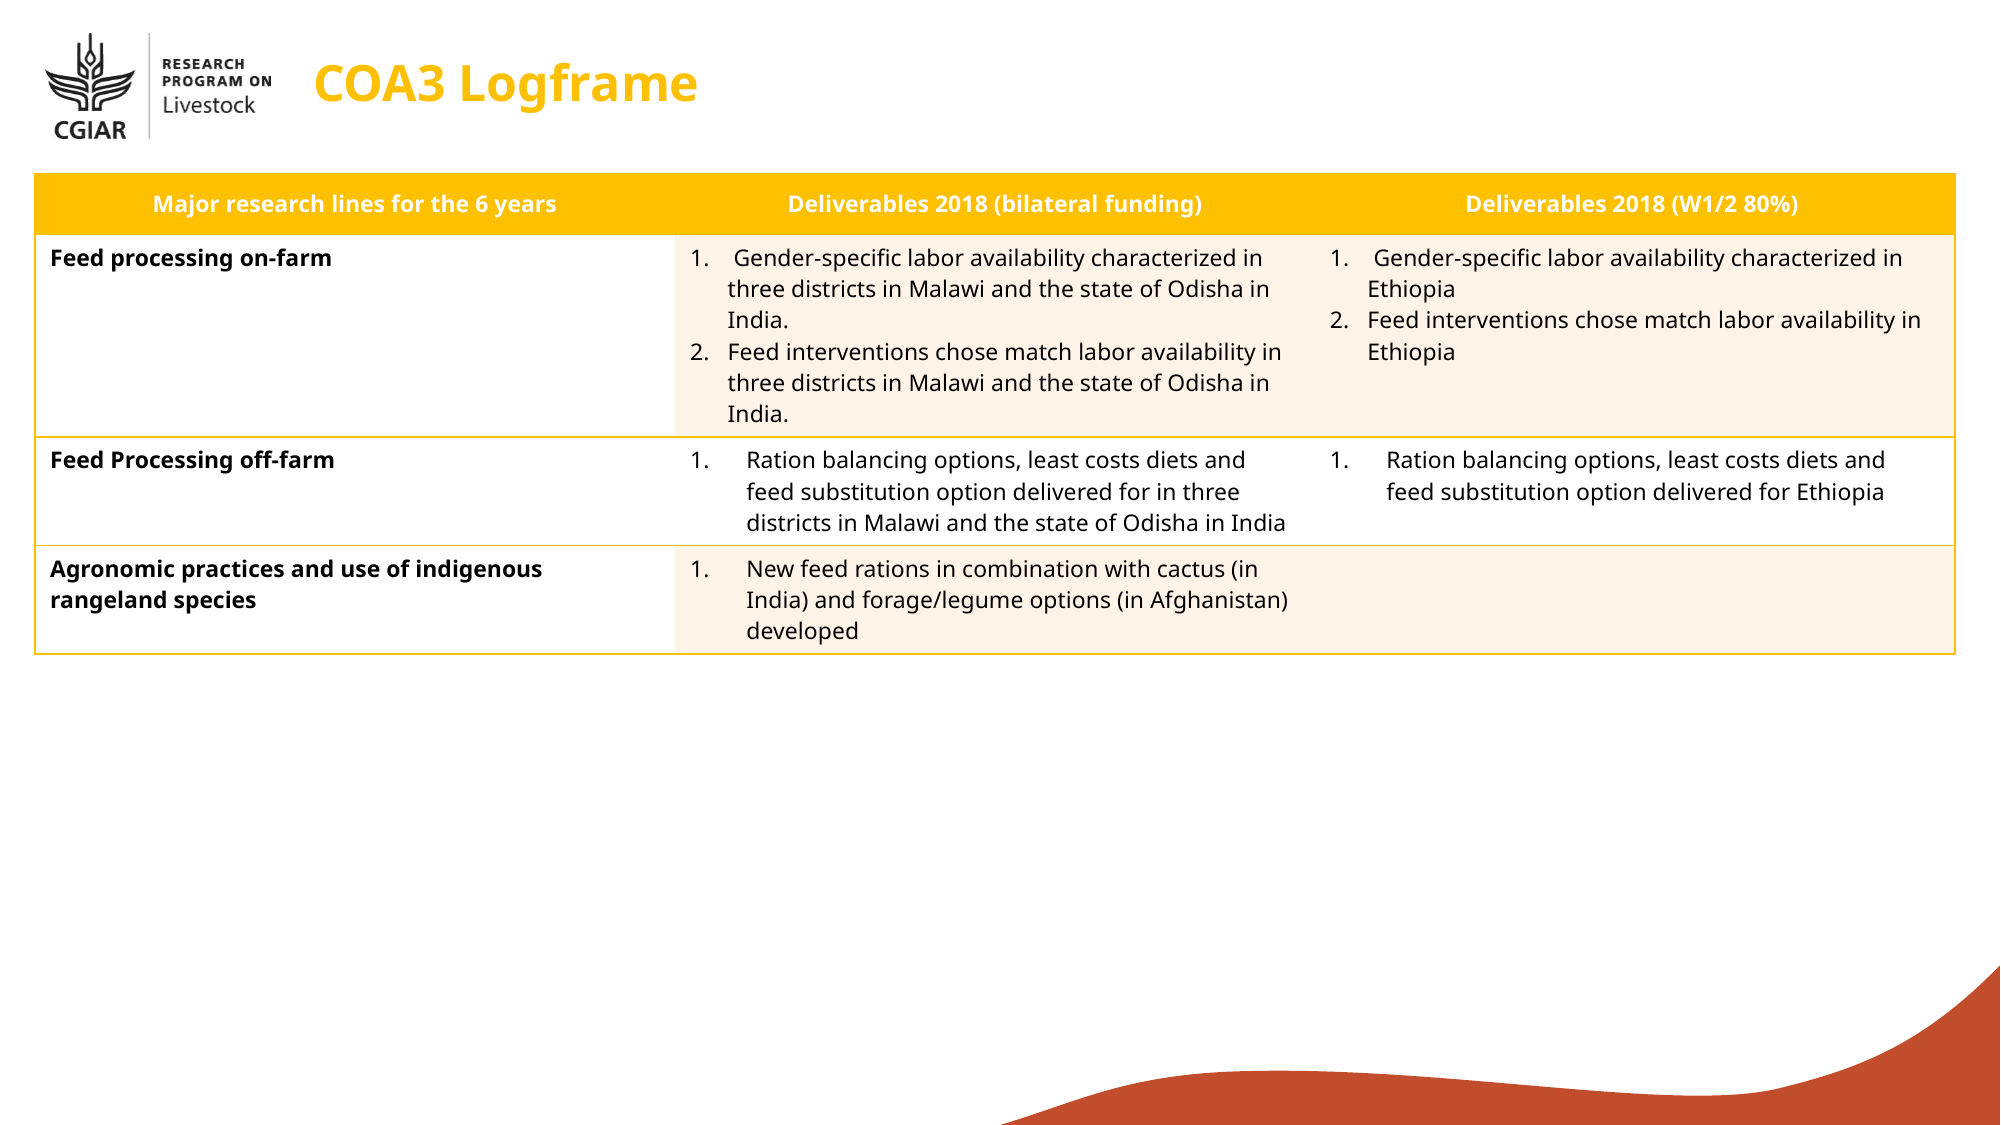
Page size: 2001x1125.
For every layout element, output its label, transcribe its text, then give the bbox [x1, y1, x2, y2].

table_header Deliverables 2018 (bilateral funding) [675, 175, 1315, 233]
picture [45, 33, 271, 139]
table_cell Feed Processing off-farm [36, 438, 675, 545]
table_cell Feed processing on-farm [36, 235, 675, 436]
table_cell Ration balancing options, least costs diets and feed substitution option delivered for in three districts in Malawi and the state of Odisha in India [675, 438, 1315, 545]
table_cell New feed rations in combination with cactus (in India) and forage/legume options (in Afghanistan) developed [675, 546, 1315, 653]
table_cell Agronomic practices and use of indigenous rangeland species [36, 546, 675, 653]
table_cell Gender-specific labor availability characterized in three districts in Malawi and the state of Odisha in India. Feed interventions chose match labor availability in three districts in Malawi and the state of Odisha in India. [675, 235, 1315, 436]
table_header Deliverables 2018 (W1/2 80%) [1315, 175, 1954, 233]
table_cell Gender-specific labor availability characterized in Ethiopia Feed interventions chose match labor availability in Ethiopia [1315, 235, 1954, 436]
text_box COA3 Logframe [298, 43, 1926, 119]
table_header Major research lines for the 6 years [36, 175, 675, 233]
table_cell Ration balancing options, least costs diets and feed substitution option delivered for Ethiopia [1315, 438, 1954, 545]
table_cell [1315, 546, 1954, 653]
